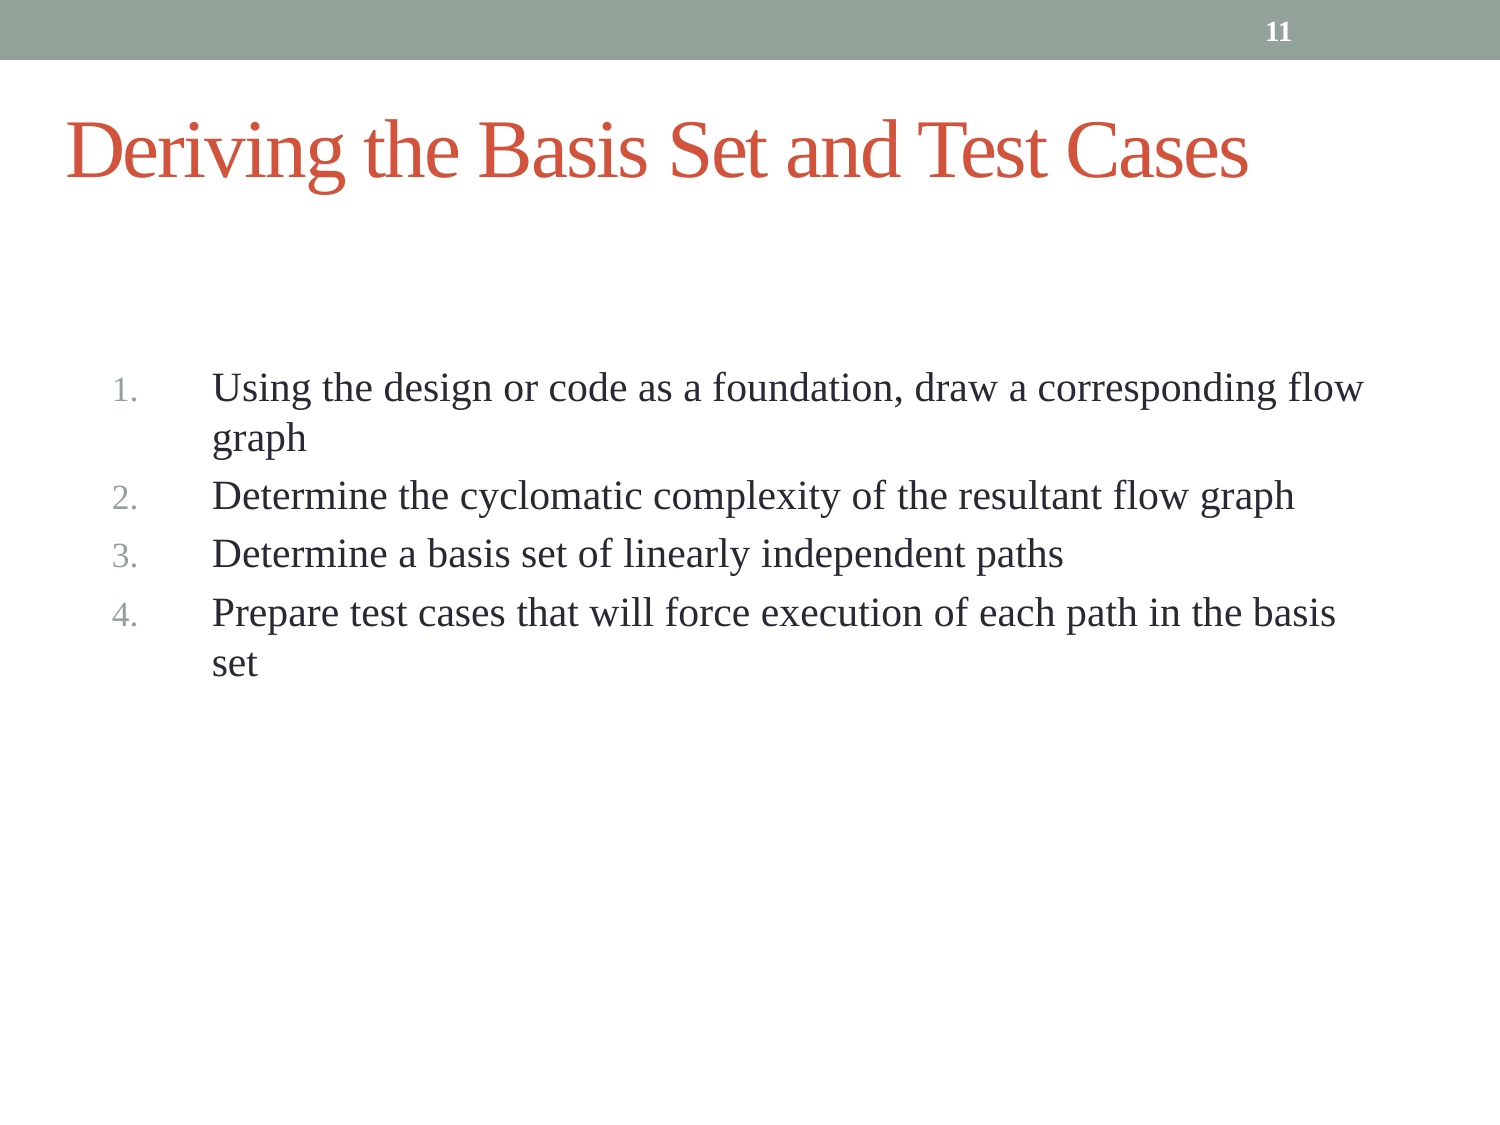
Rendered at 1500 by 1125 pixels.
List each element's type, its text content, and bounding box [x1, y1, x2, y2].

slide_number 11 [1250, 3, 1425, 57]
list Using the design or code as a foundation, draw a corresponding flow graph Determine the cyclomatic complexity of the resultant flow graph Determine a basis set of linearly independent paths Prepare test cases that will force execution of each path in the basis set [96, 351, 1391, 940]
title Deriving the Basis Set and Test Cases [50, 50, 1438, 238]
